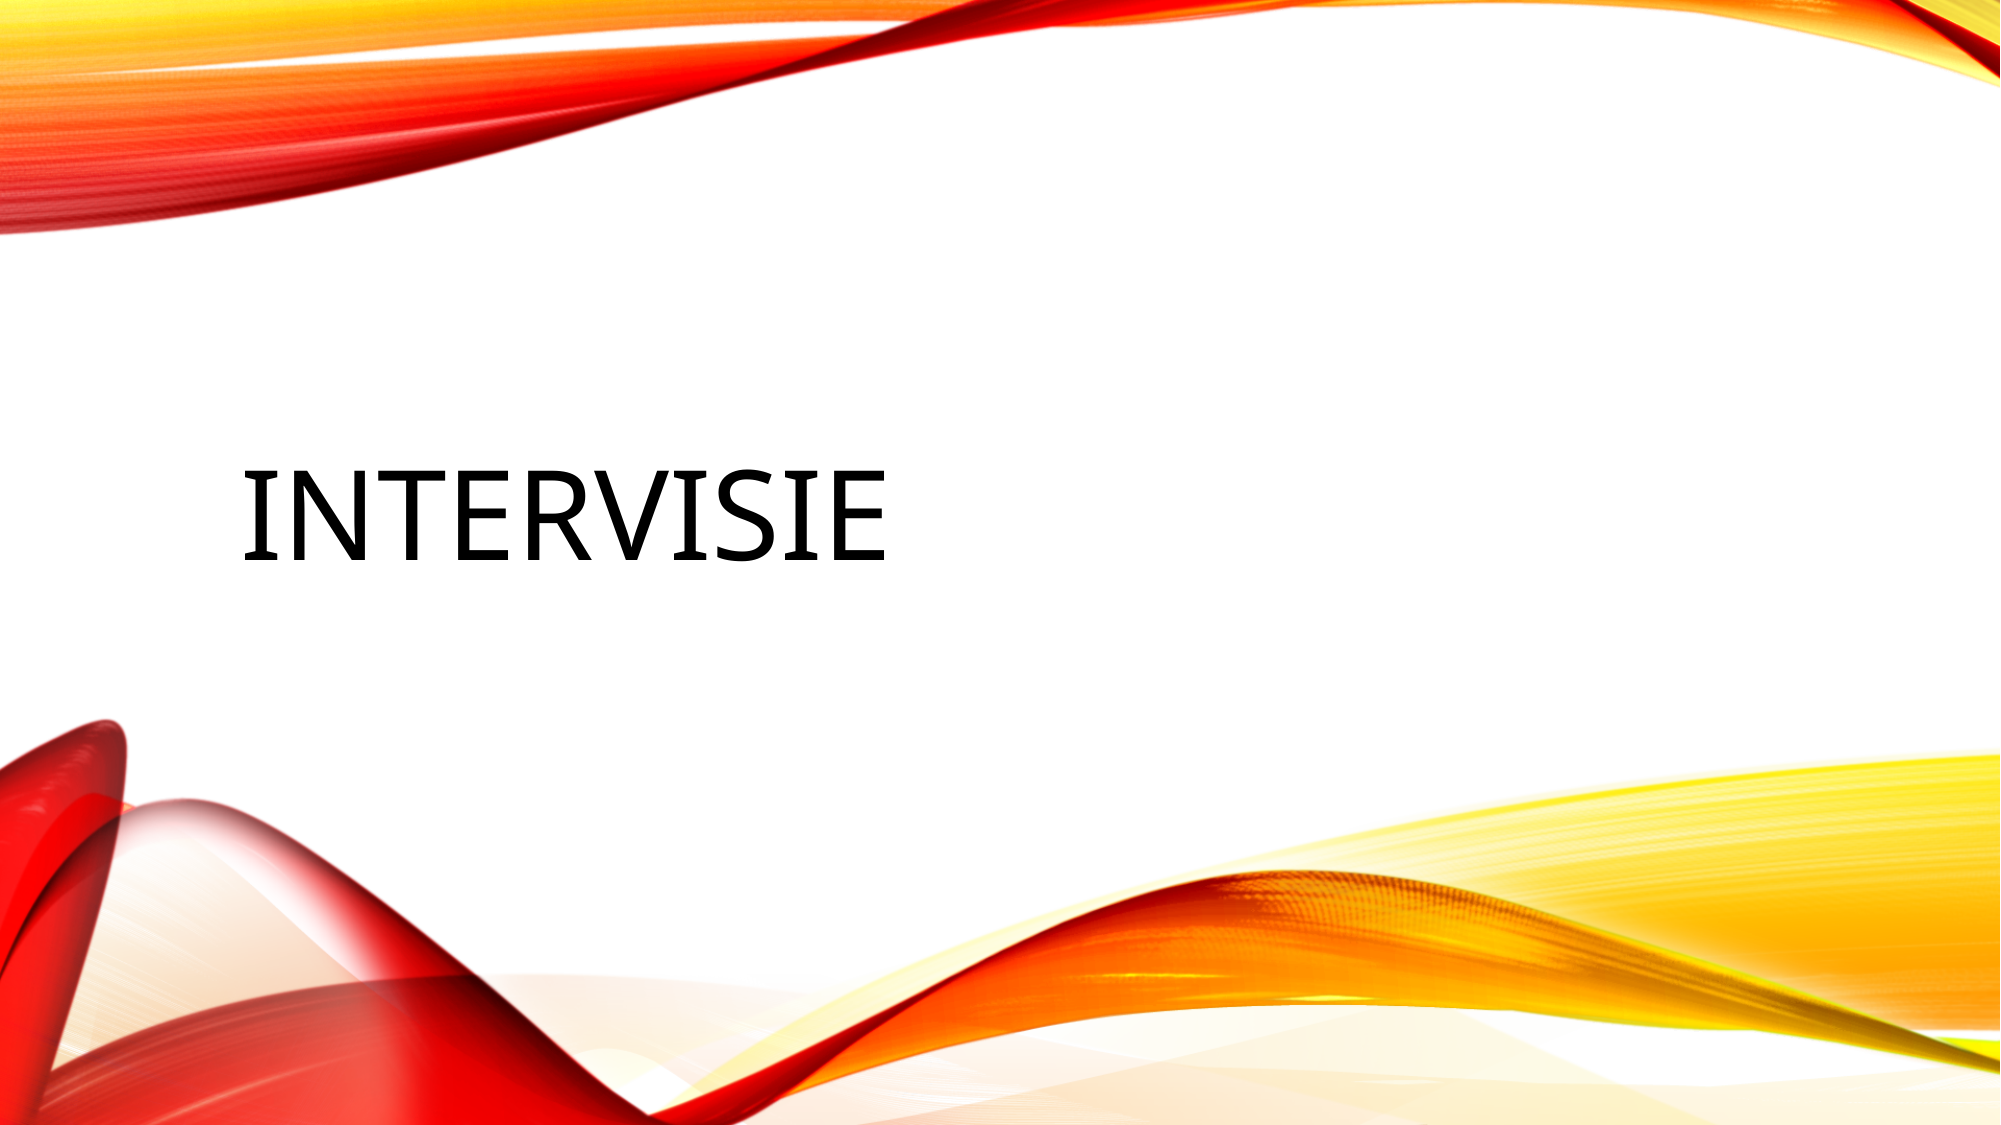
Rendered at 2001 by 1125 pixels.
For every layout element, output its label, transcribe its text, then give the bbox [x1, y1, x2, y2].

title Intervisie [225, 295, 1775, 596]
picture [0, 0, 2000, 237]
picture [0, 717, 2000, 1125]
